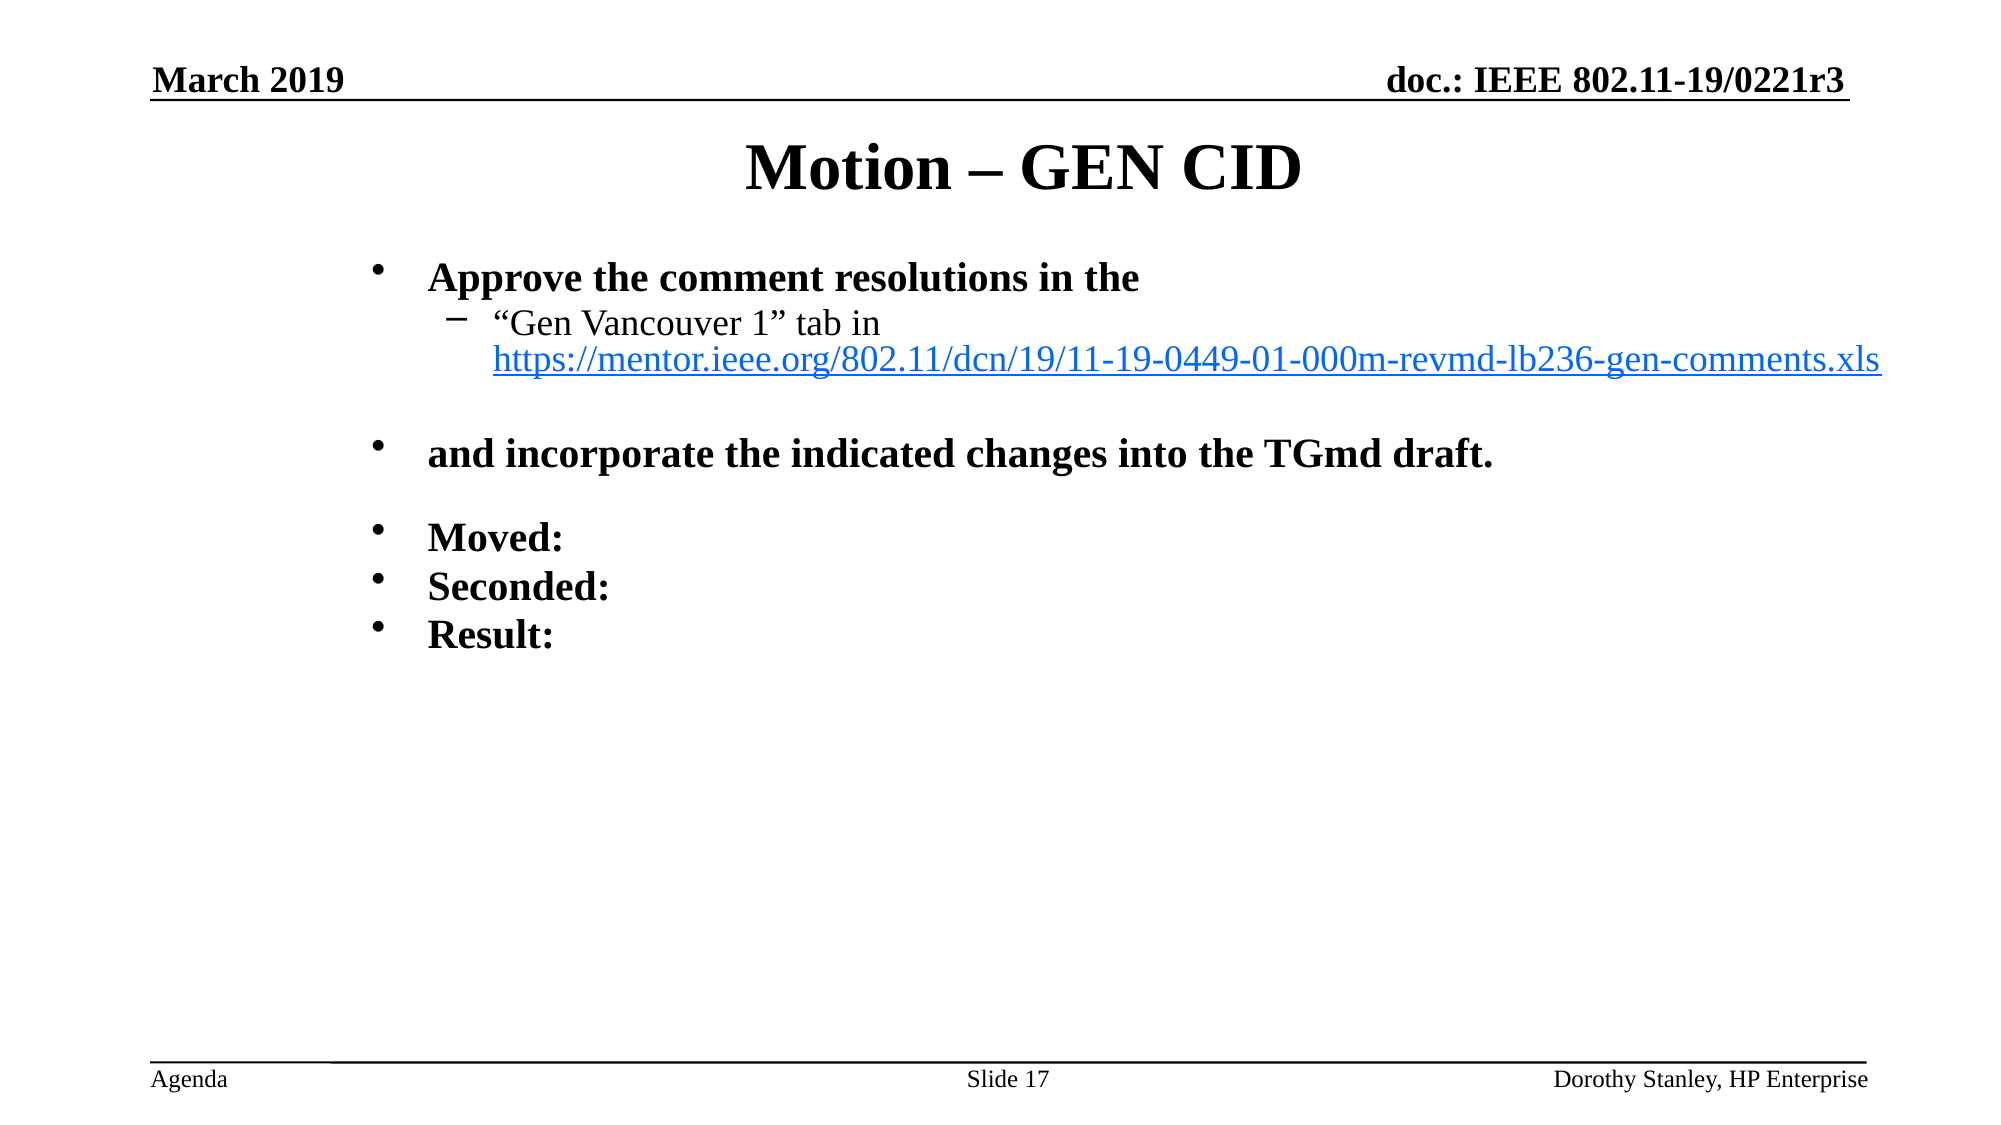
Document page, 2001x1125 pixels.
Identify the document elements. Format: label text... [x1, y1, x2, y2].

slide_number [152, 54, 567, 100]
title Motion – GEN CID [200, 75, 1850, 250]
slide_number Slide 17 [966, 1062, 1051, 1093]
footer Dorothy Stanley, HP Enterprise [1549, 1062, 1869, 1093]
list Approve the comment resolutions in the “Gen Vancouver 1” tab in https://mentor.ieee.org/802.11/dcn/19/11-19-0449-01-000m-revmd-lb236-gen-comments.xls and incorporate the indicated changes into the TGmd draft. Moved: Seconded: Result: [356, 251, 1911, 1002]
